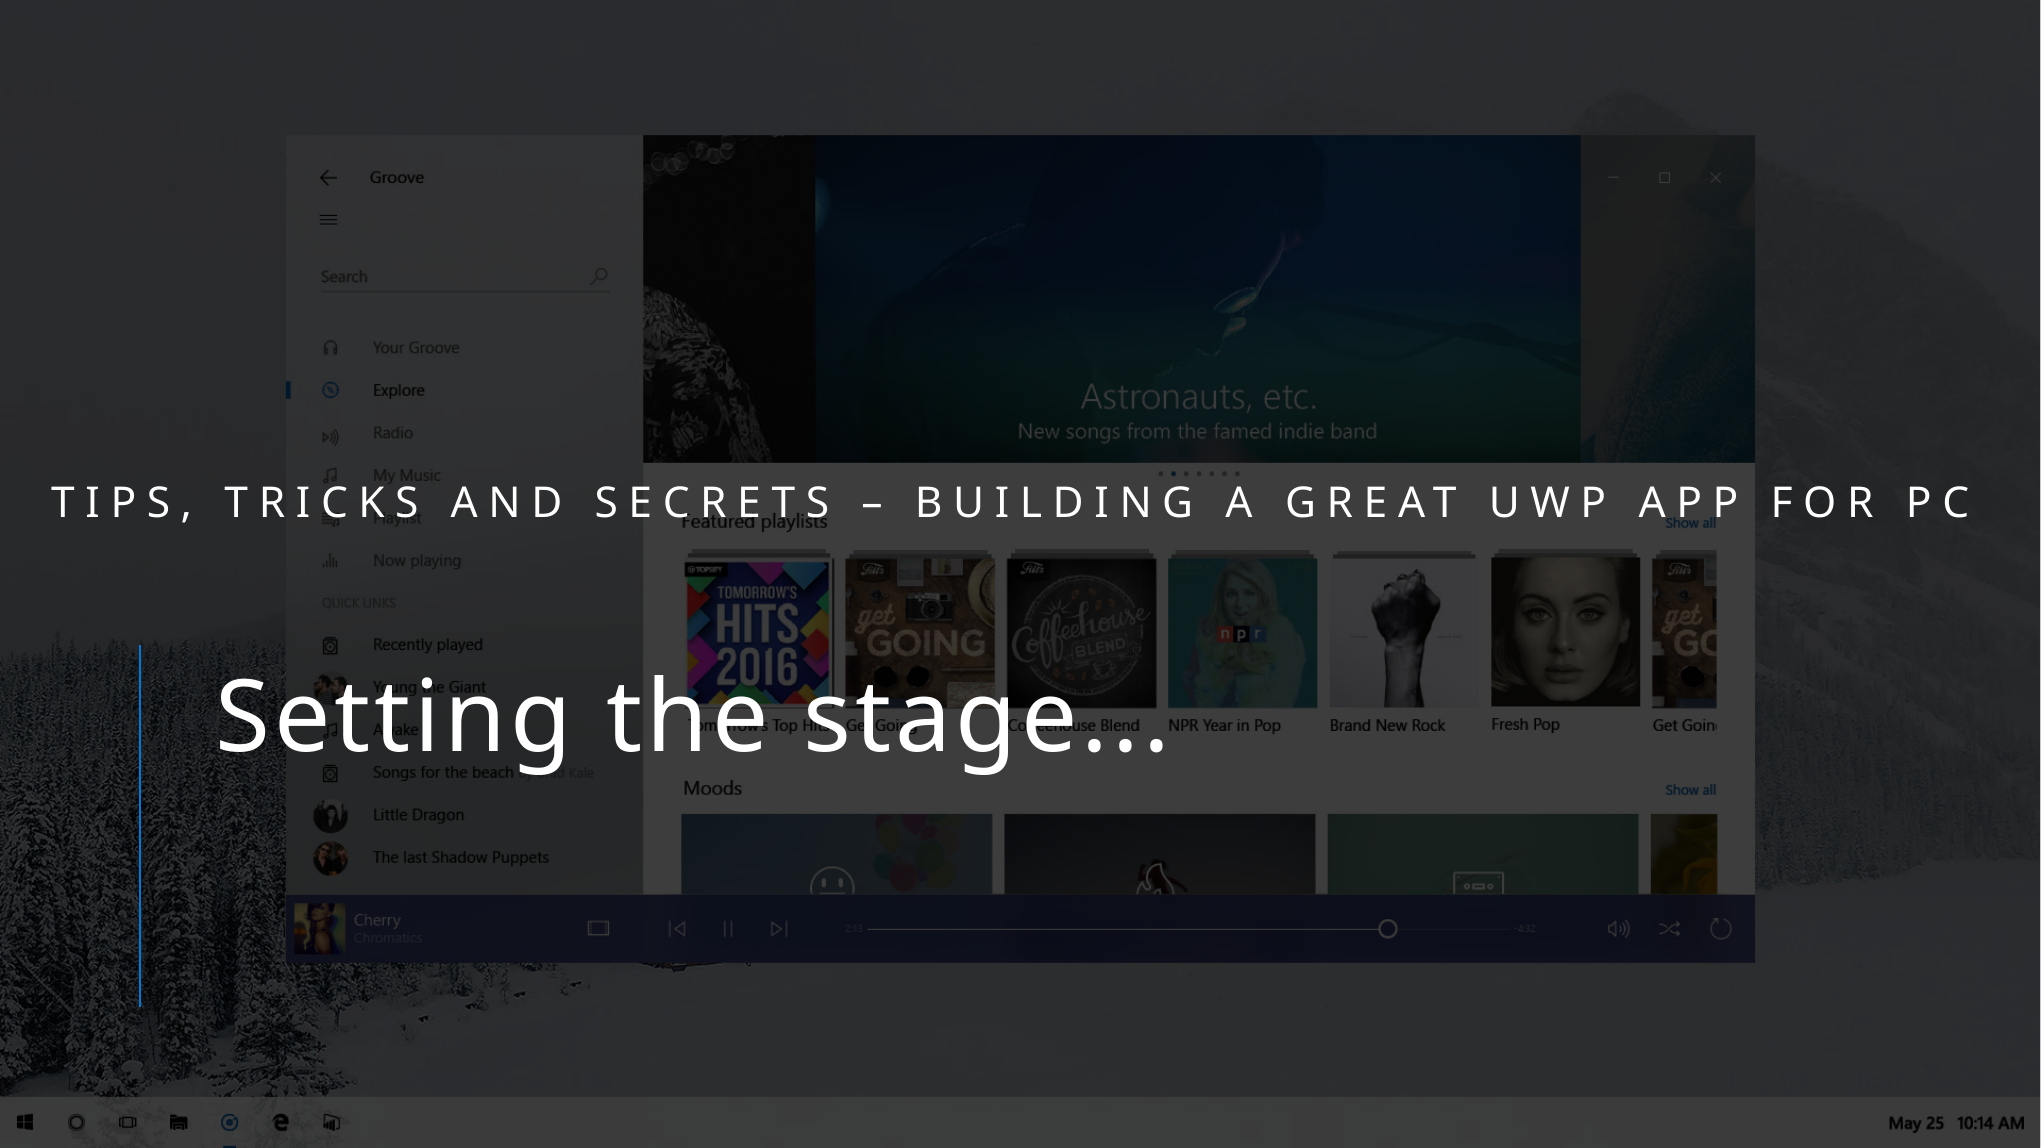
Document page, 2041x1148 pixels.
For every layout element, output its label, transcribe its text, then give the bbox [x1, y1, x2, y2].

title Setting the stage... [190, 649, 1969, 1015]
picture [0, 0, 2041, 1148]
